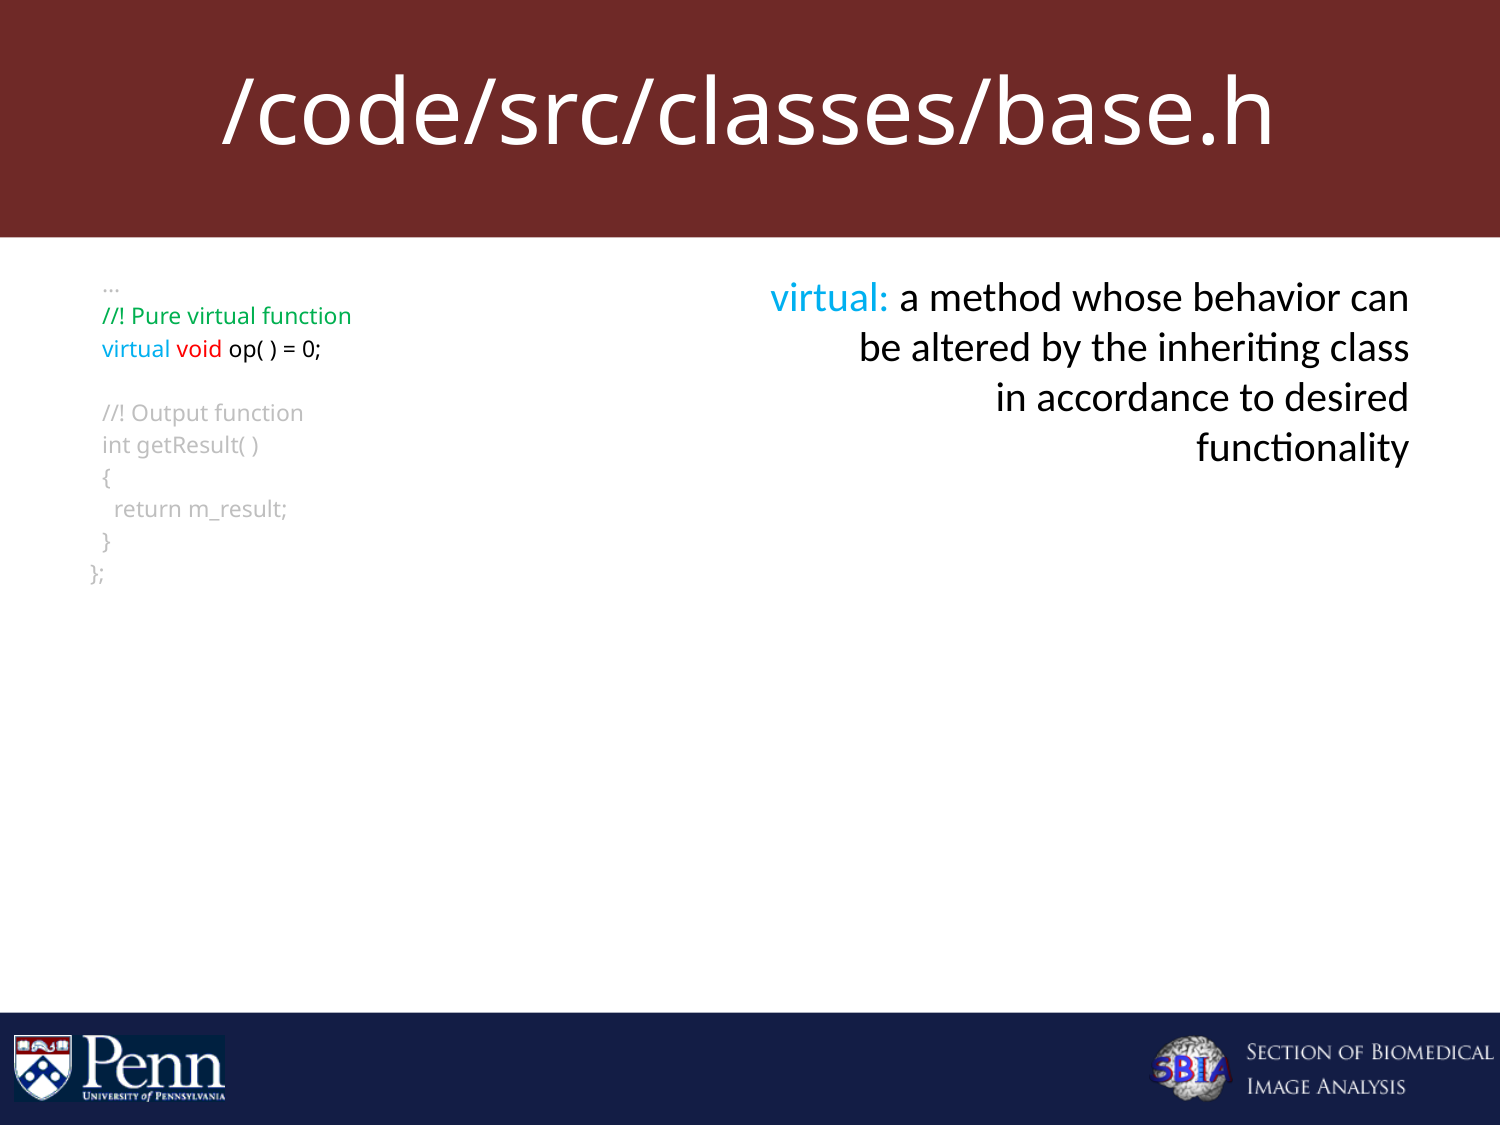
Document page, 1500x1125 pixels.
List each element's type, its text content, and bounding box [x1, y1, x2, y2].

list … //! Pure virtual function virtual void op( ) = 0; //! Output function int getResult( ) { return m_result; } }; [75, 262, 749, 1013]
title /code/src/classes/base.h [75, 45, 1425, 238]
picture [14, 1035, 225, 1102]
picture [1149, 1034, 1494, 1103]
text_box virtual: a method whose behavior can be altered by the inheriting class in accordance to desired functionality [749, 262, 1425, 1013]
